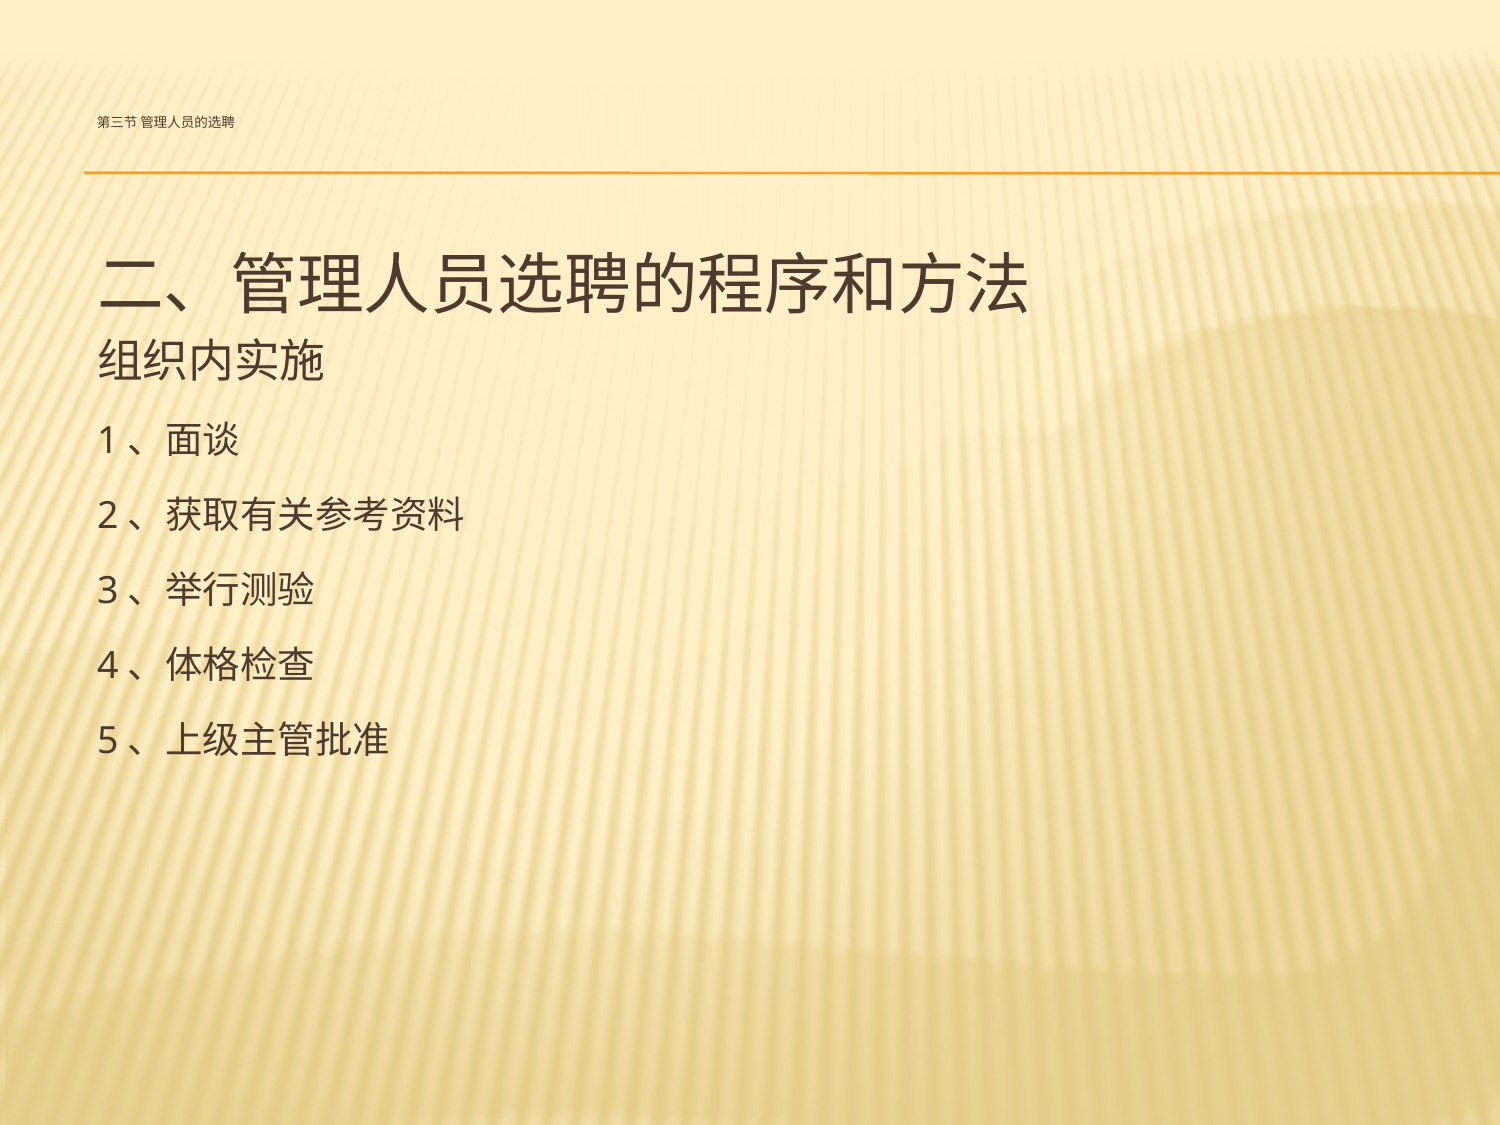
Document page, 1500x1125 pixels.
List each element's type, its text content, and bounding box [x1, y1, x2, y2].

list 二、管理人员选聘的程序和方法 组织内实施 1、面谈 2、获取有关参考资料 3、举行测验 4、体格检查 5、上级主管批准 [81, 234, 1426, 1044]
title 第三节 管理人员的选聘 [82, 82, 1432, 155]
